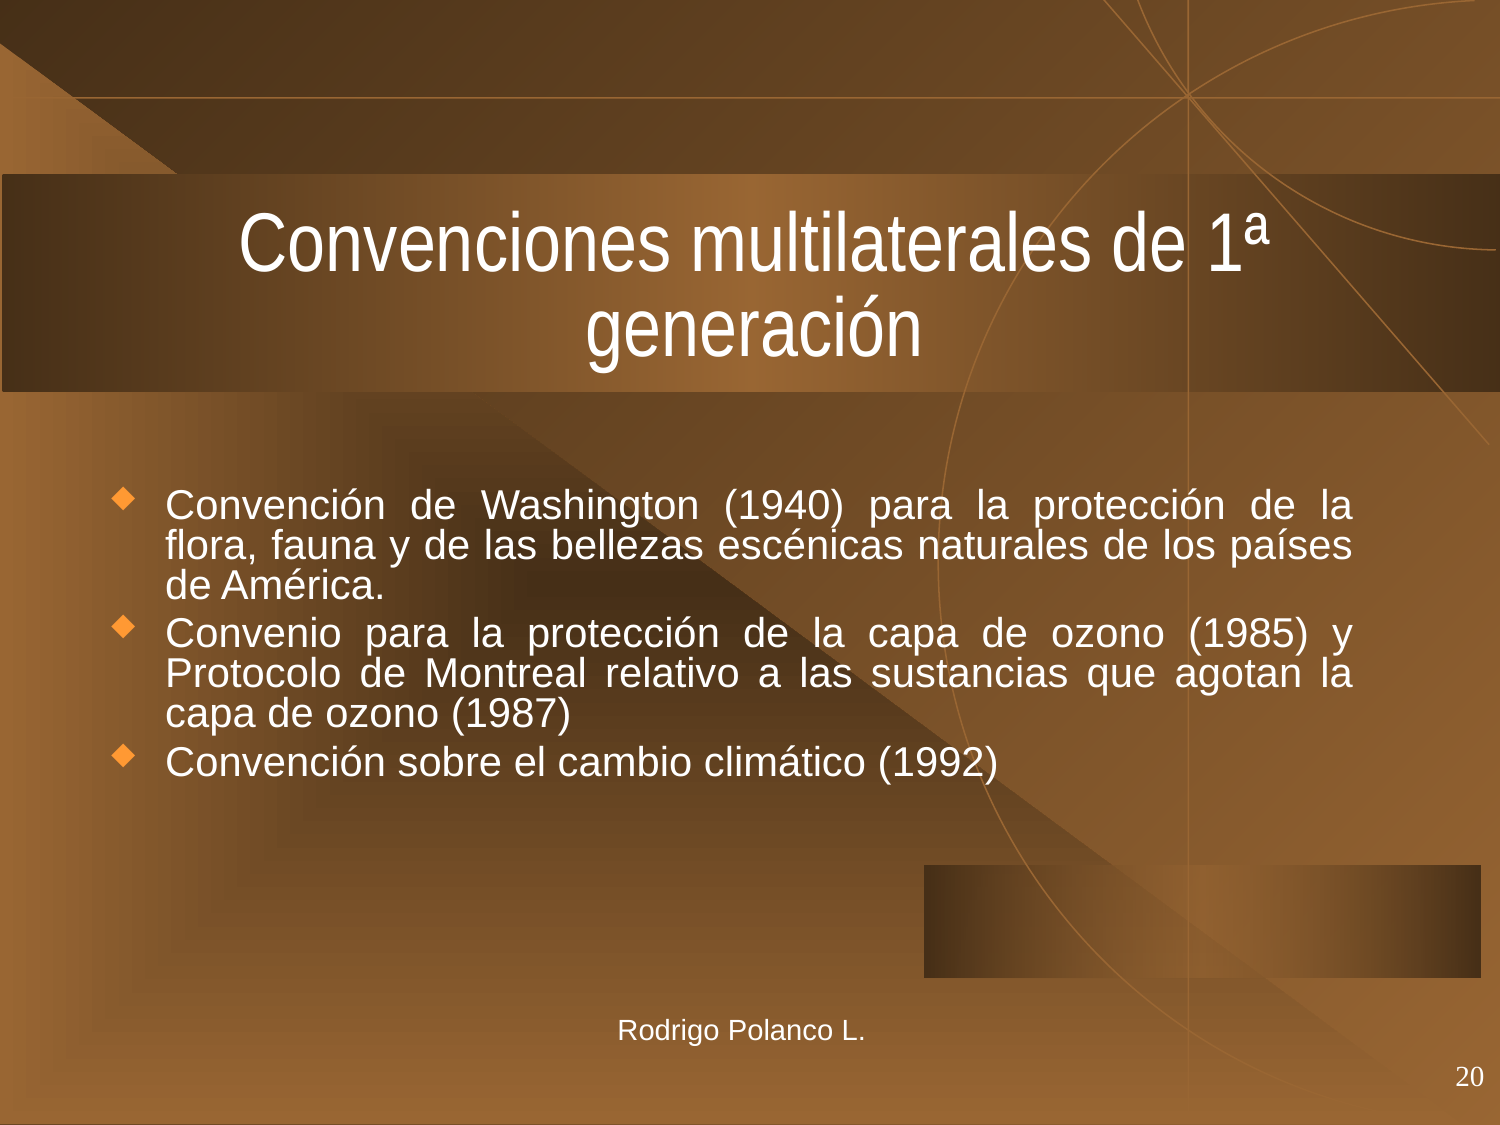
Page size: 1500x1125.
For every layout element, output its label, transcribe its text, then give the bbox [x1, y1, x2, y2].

title Convenciones multilaterales de 1ª generación [63, 177, 1446, 382]
slide_number 20 [1187, 1049, 1500, 1125]
footer Rodrigo Polanco L. [421, 1003, 1063, 1083]
list Convención de Washington (1940) para la protección de la flora, fauna y de las bellezas escénicas naturales de los países de América. Convenio para la protección de la capa de ozono (1985) y Protocolo de Montreal relativo a las sustancias que agotan la capa de ozono (1987) Convención sobre el cambio climático (1992) [93, 421, 1369, 932]
